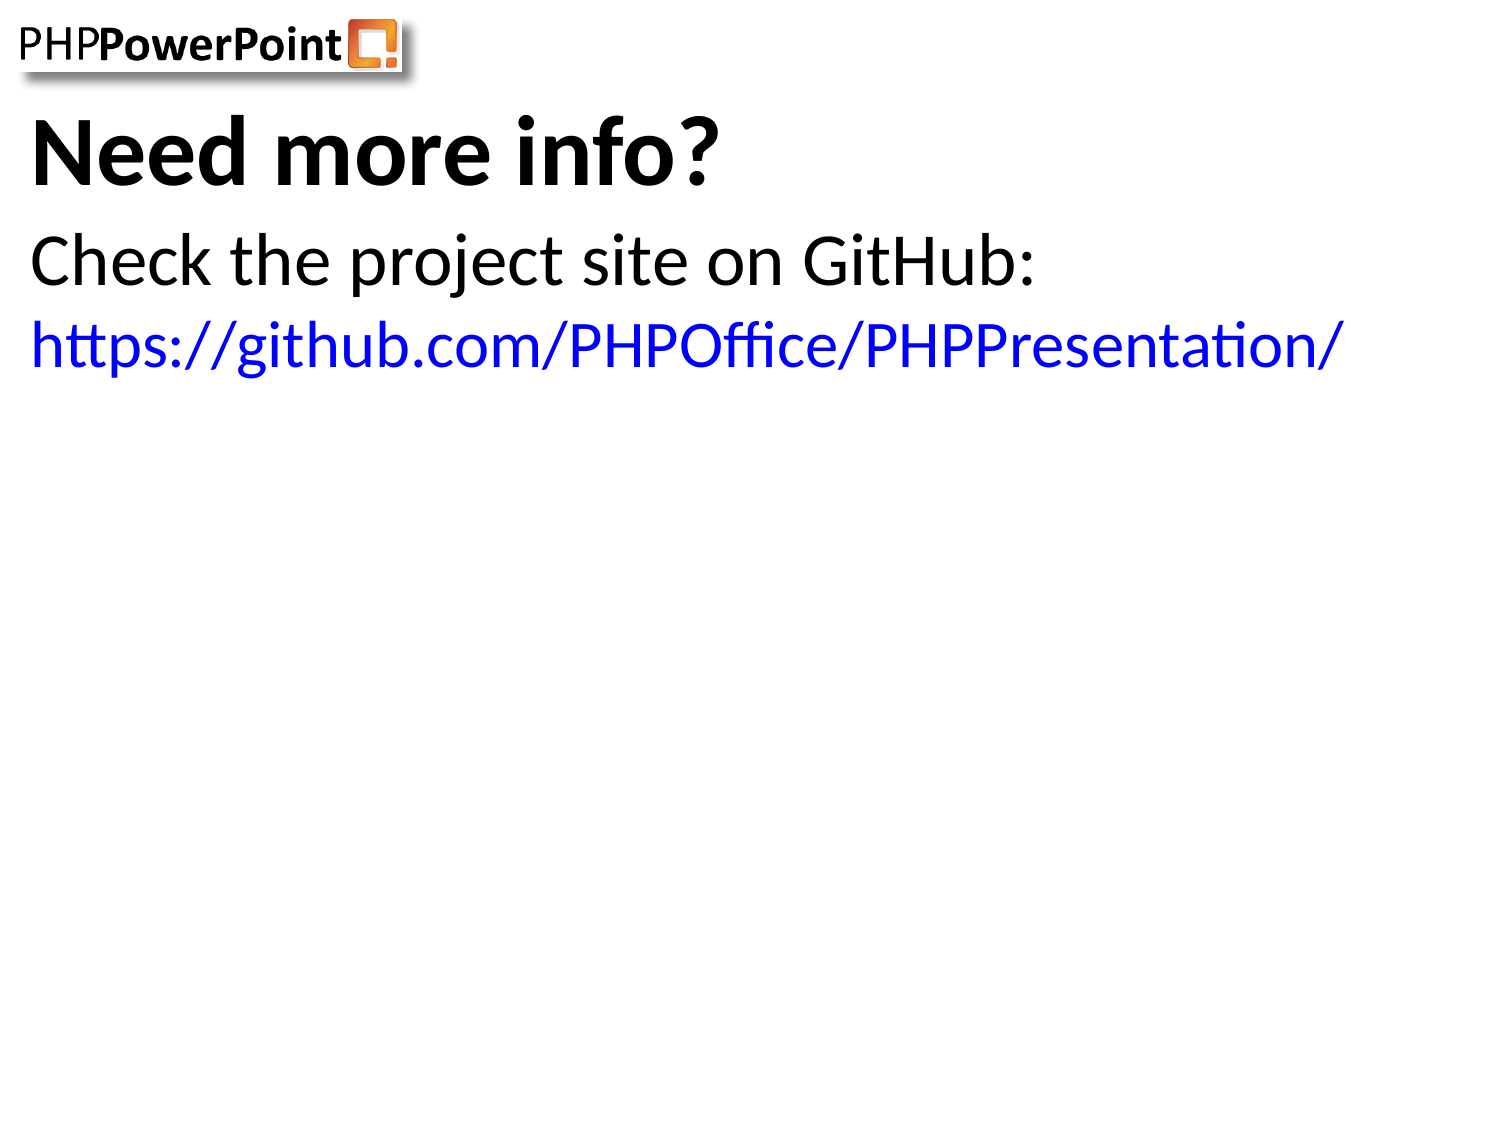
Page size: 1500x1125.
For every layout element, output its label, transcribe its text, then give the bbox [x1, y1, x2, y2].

picture [15, 15, 402, 73]
text_box Need more info? [15, 78, 1469, 203]
text_box Check the project site on GitHub: https://github.com/PHPOffice/PHPPresentation/ [15, 203, 1469, 388]
